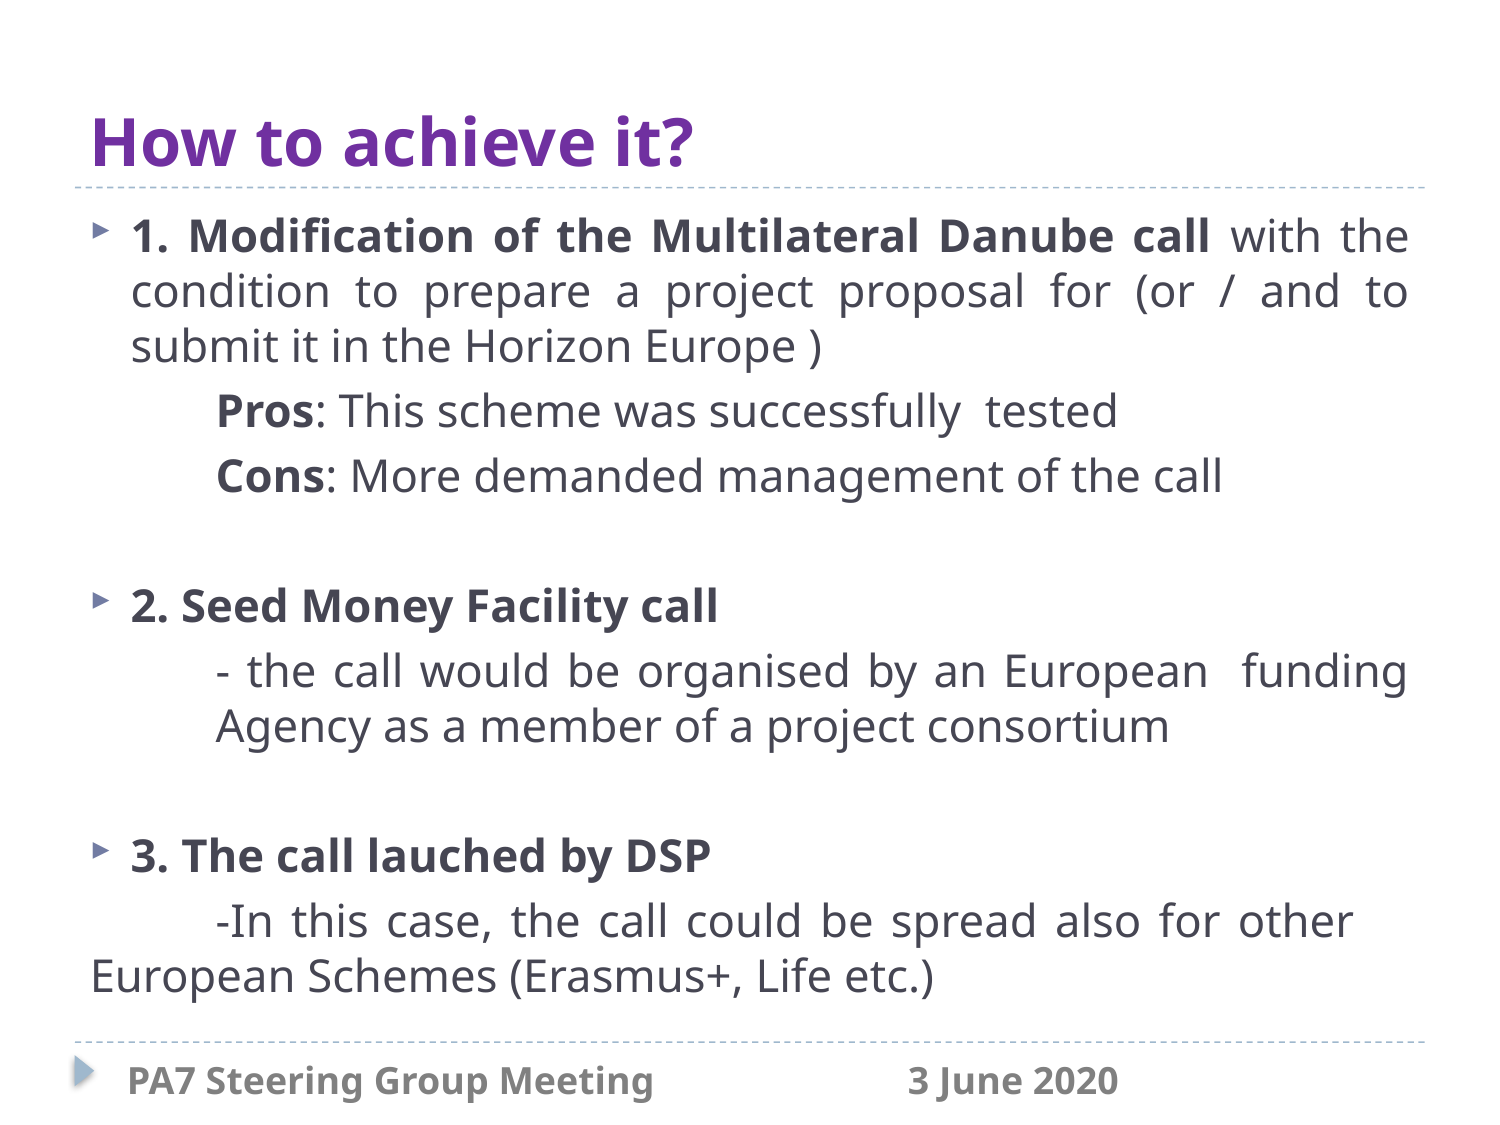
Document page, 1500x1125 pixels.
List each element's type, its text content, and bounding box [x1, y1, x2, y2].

list 1. Modification of the Multilateral Danube call with the condition to prepare a project proposal for (or / and to submit it in the Horizon Europe ) Pros: This scheme was successfully tested Cons: More demanded management of the call 2. Seed Money Facility call - the call would be organised by an European funding Agency as a member of a project consortium 3. The call lauched by DSP -In this case, the call could be spread also for other European Schemes (Erasmus+, Life etc.) [75, 200, 1425, 1010]
title How to achieve it? [75, 24, 1425, 188]
text_box PA7 Steering Group Meeting 3 June 2020 [112, 1049, 1471, 1109]
